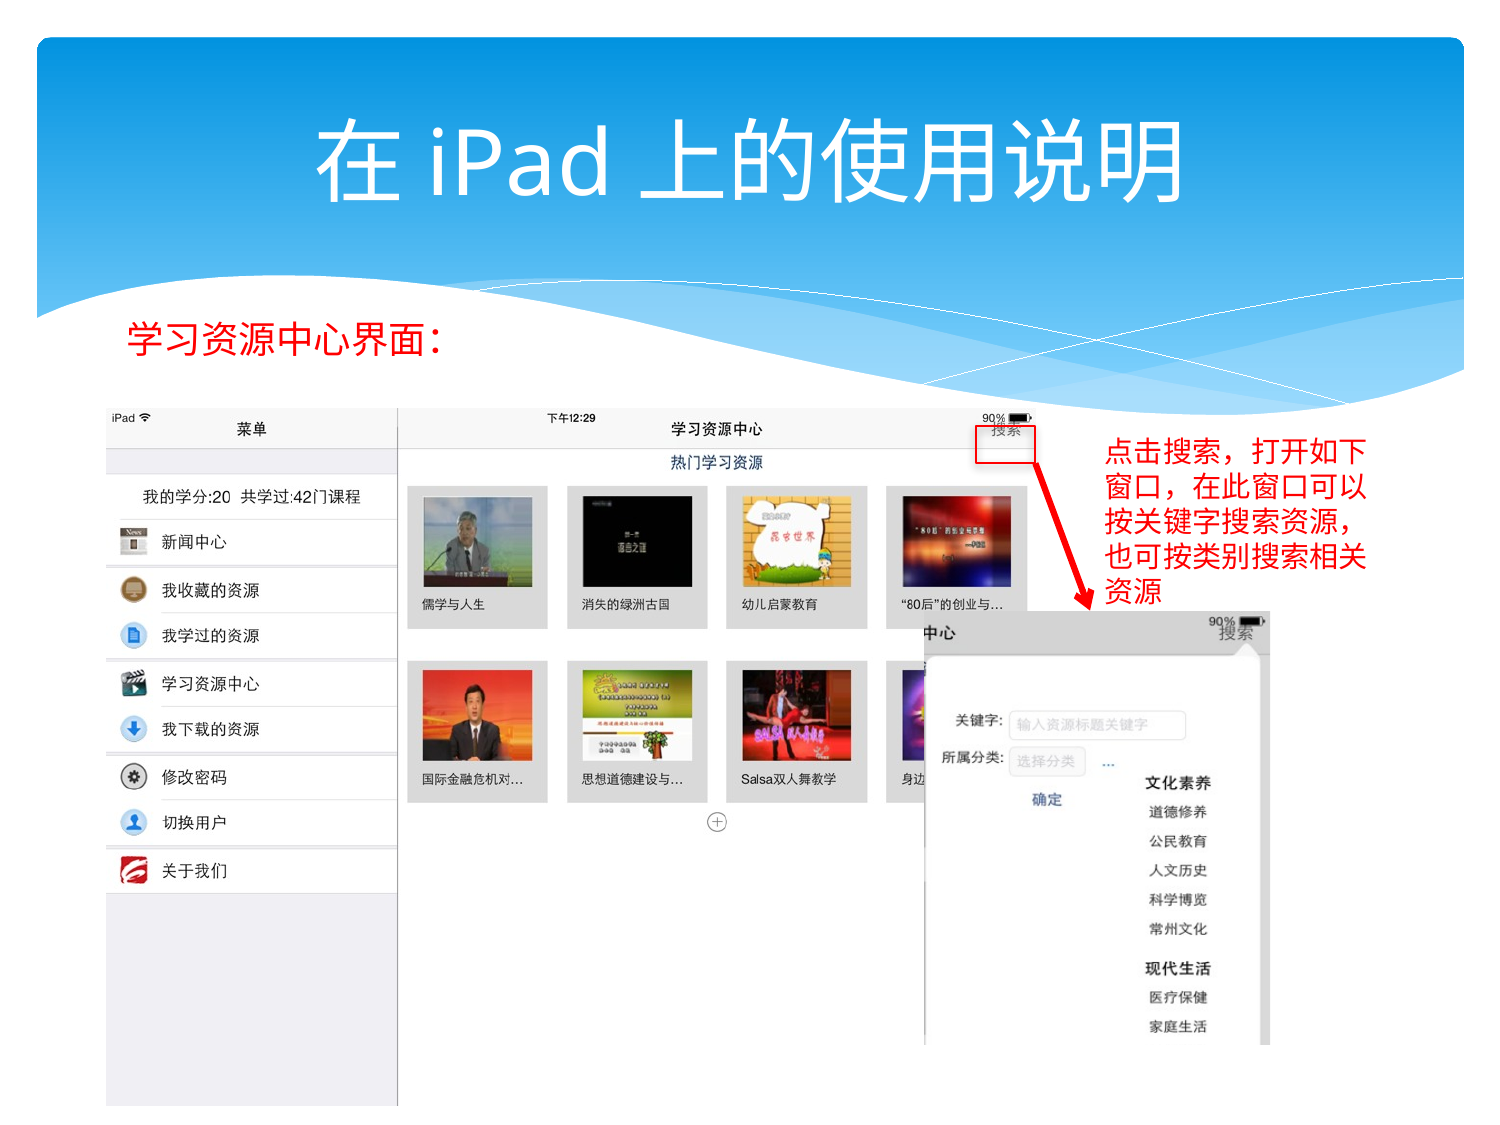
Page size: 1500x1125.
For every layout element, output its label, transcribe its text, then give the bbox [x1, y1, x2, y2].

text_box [1035, 463, 1091, 611]
text_box 学习资源中心界面： [111, 308, 572, 369]
text_box 点击搜索，打开如下窗口，在此窗口可以按关键字搜索资源，也可按类别搜索相关资源 [1090, 425, 1398, 616]
title 在iPad上的使用说明 [75, 55, 1425, 261]
picture [106, 408, 1271, 1106]
